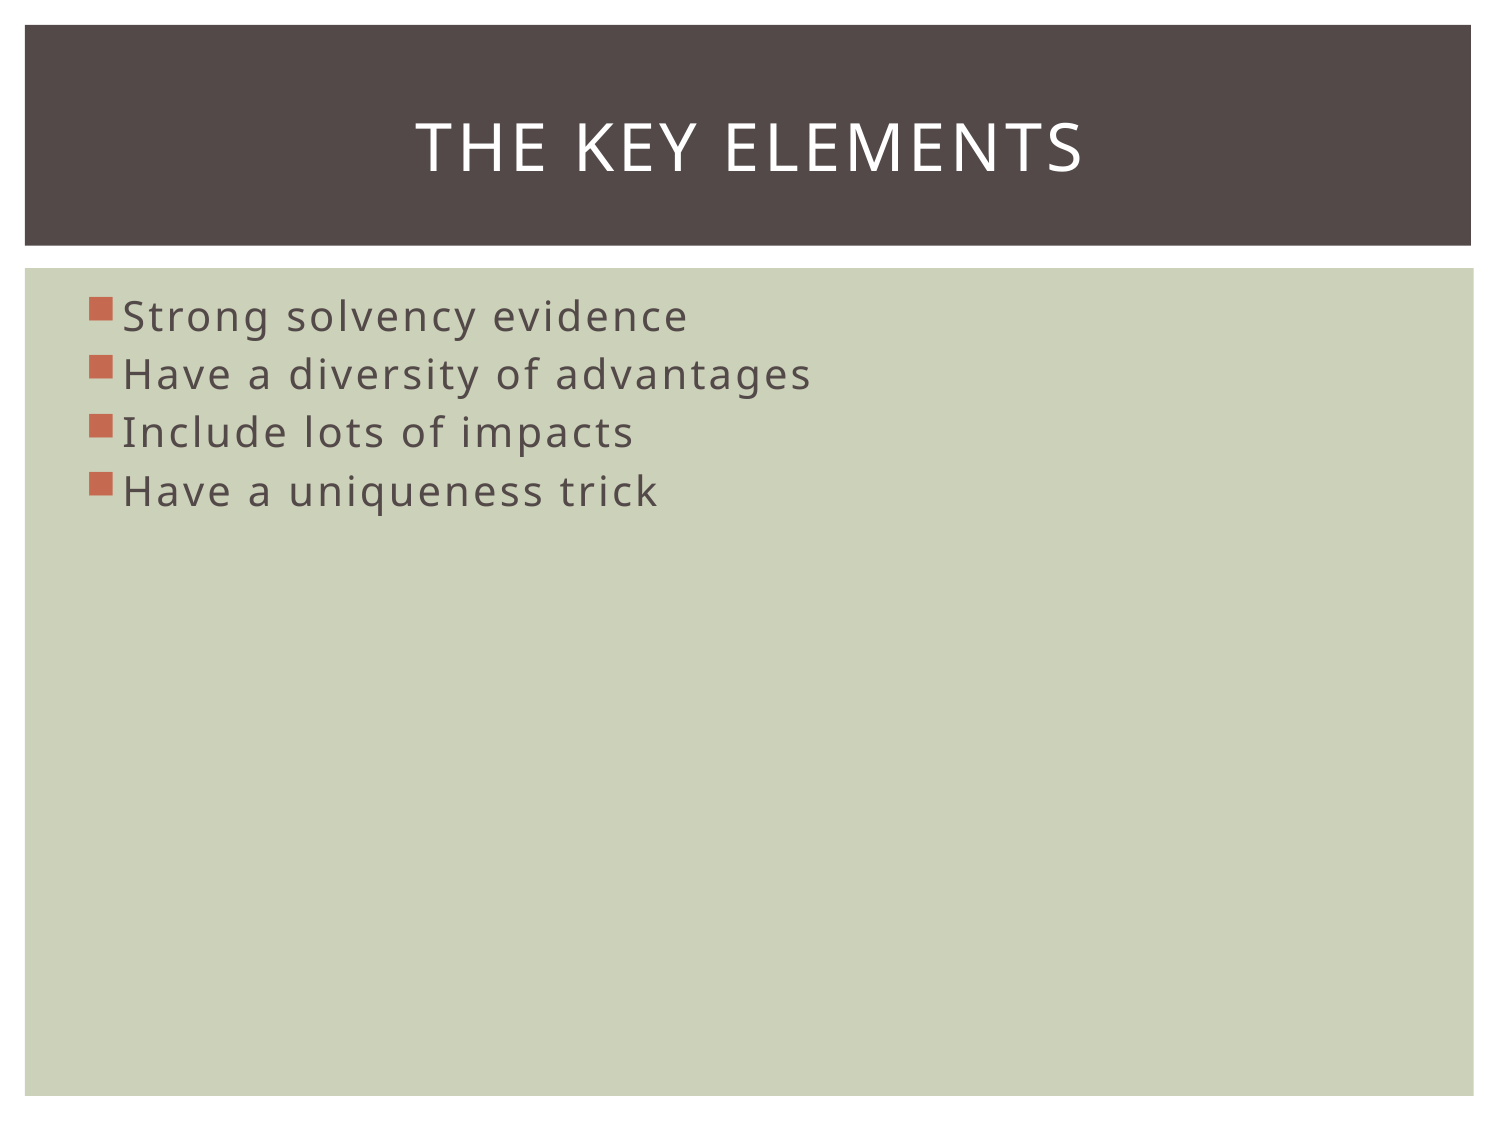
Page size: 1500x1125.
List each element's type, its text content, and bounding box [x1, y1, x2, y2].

list Strong solvency evidence Have a diversity of advantages Include lots of impacts Have a uniqueness trick [62, 281, 1442, 1005]
title The key elements [62, 58, 1438, 232]
